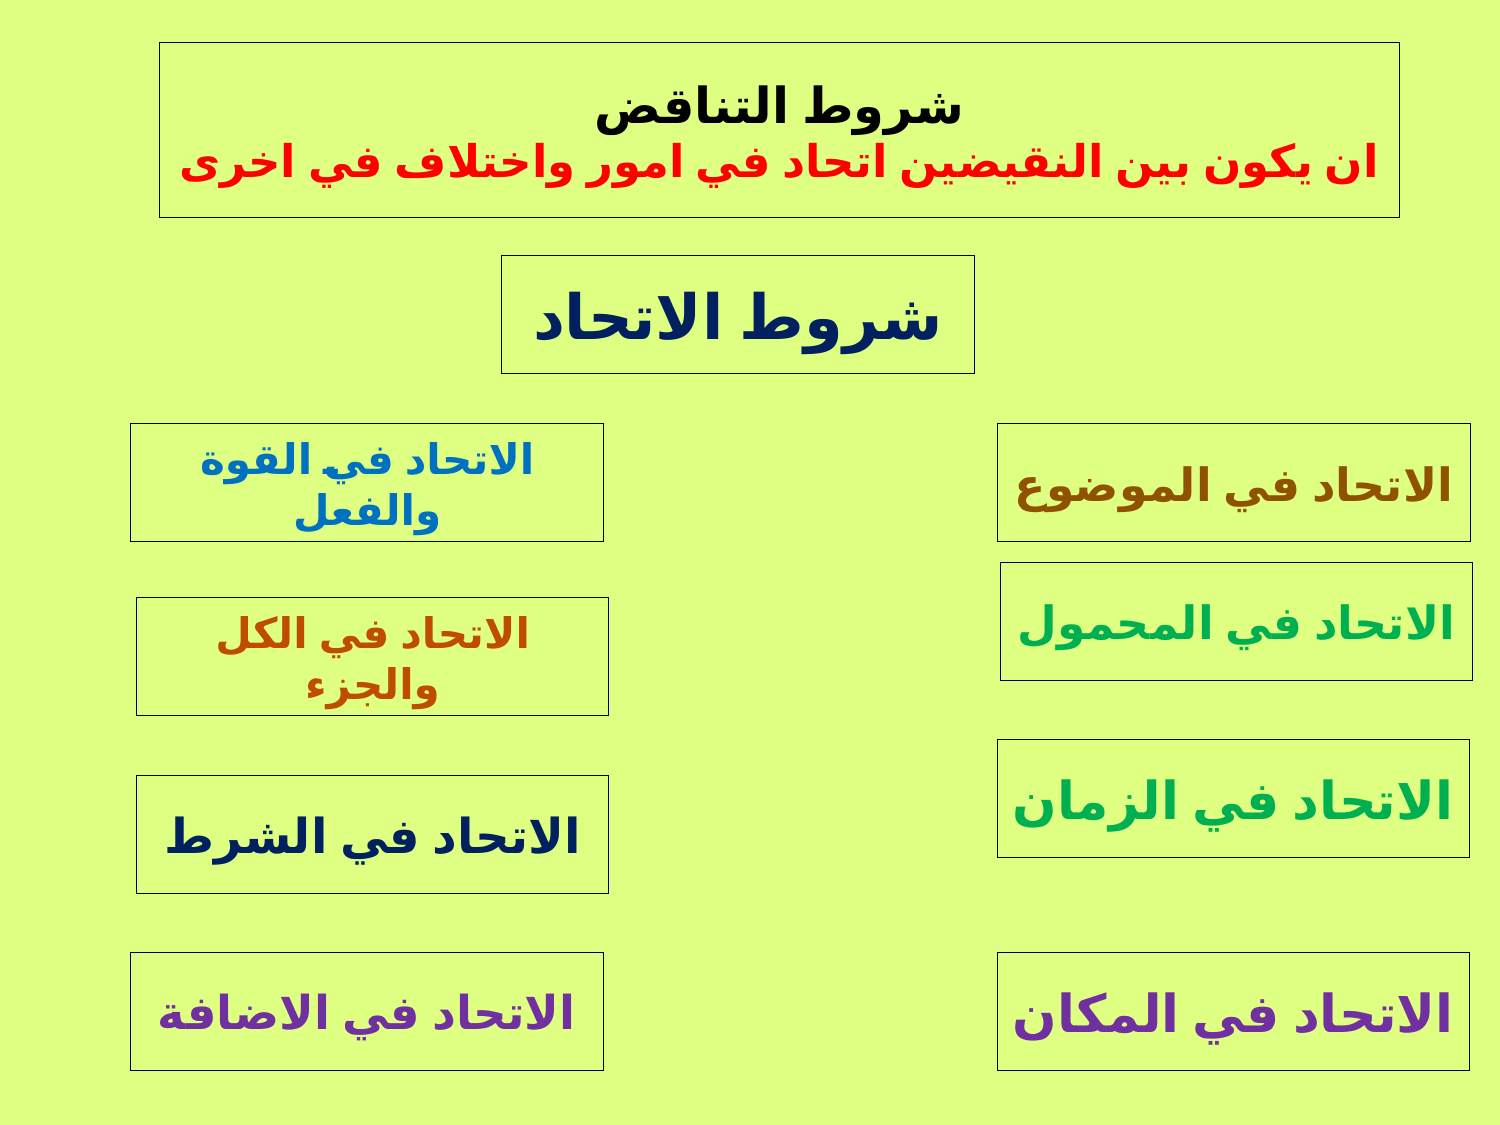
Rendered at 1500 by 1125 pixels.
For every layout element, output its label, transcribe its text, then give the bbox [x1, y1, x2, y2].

text_box الاتحاد في الموضوع [997, 423, 1471, 542]
text_box الاتحاد في المحمول [1000, 562, 1473, 681]
text_box الاتحاد في الاضافة [130, 952, 604, 1071]
text_box الاتحاد في القوة والفعل [130, 423, 604, 542]
text_box شروط التناقض ان يكون بين النقيضين اتحاد في امور واختلاف في اخرى [159, 42, 1400, 218]
text_box شروط الاتحاد [501, 255, 975, 374]
text_box الاتحاد في الكل والجزء [136, 597, 609, 716]
text_box الاتحاد في المكان [997, 952, 1470, 1071]
text_box الاتحاد في الزمان [997, 739, 1470, 858]
text_box الاتحاد في الشرط [136, 775, 609, 894]
